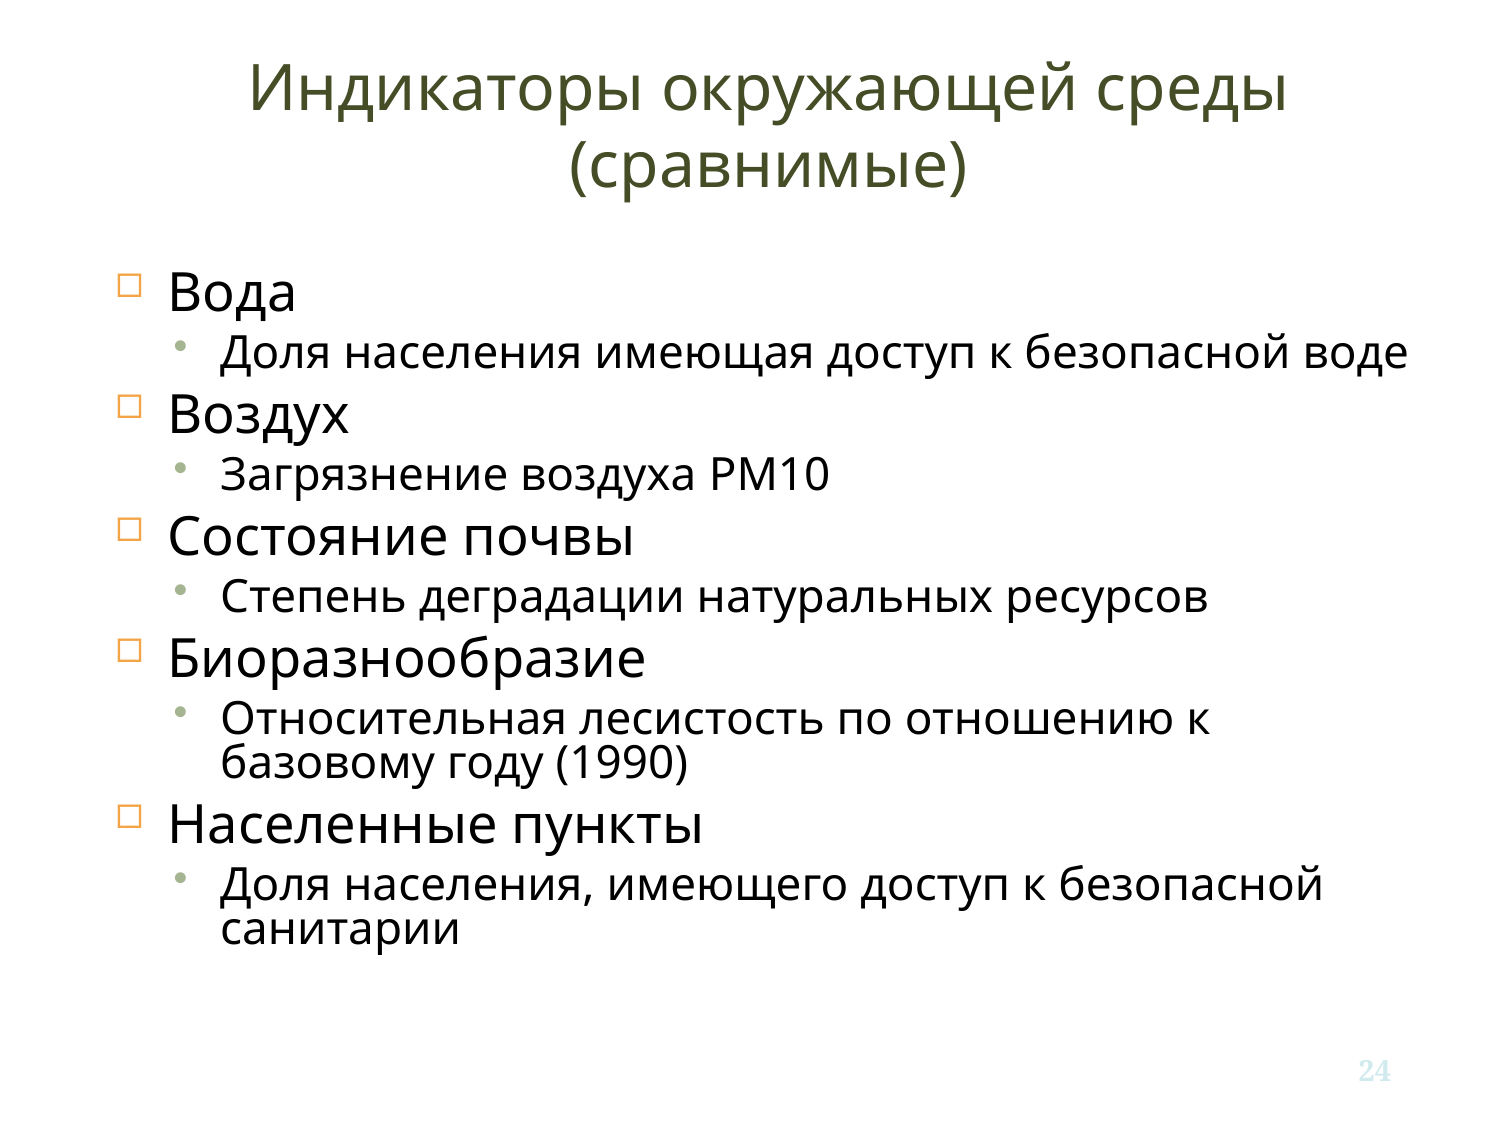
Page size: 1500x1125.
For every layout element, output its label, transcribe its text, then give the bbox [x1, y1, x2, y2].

list Вода Доля населения имеющая доступ к безопасной воде Воздух Загрязнение воздуха PM10 Состояние почвы Степень деградации натуральных ресурсов Биоразнообразие Относительная лесистость по отношению к базовому году (1990) Населенные пункты Доля населения, имеющего доступ к безопасной санитарии [100, 262, 1438, 1005]
title Индикаторы окружающей среды (сравнимые) [99, 37, 1438, 200]
slide_number 24 [1325, 1042, 1425, 1103]
